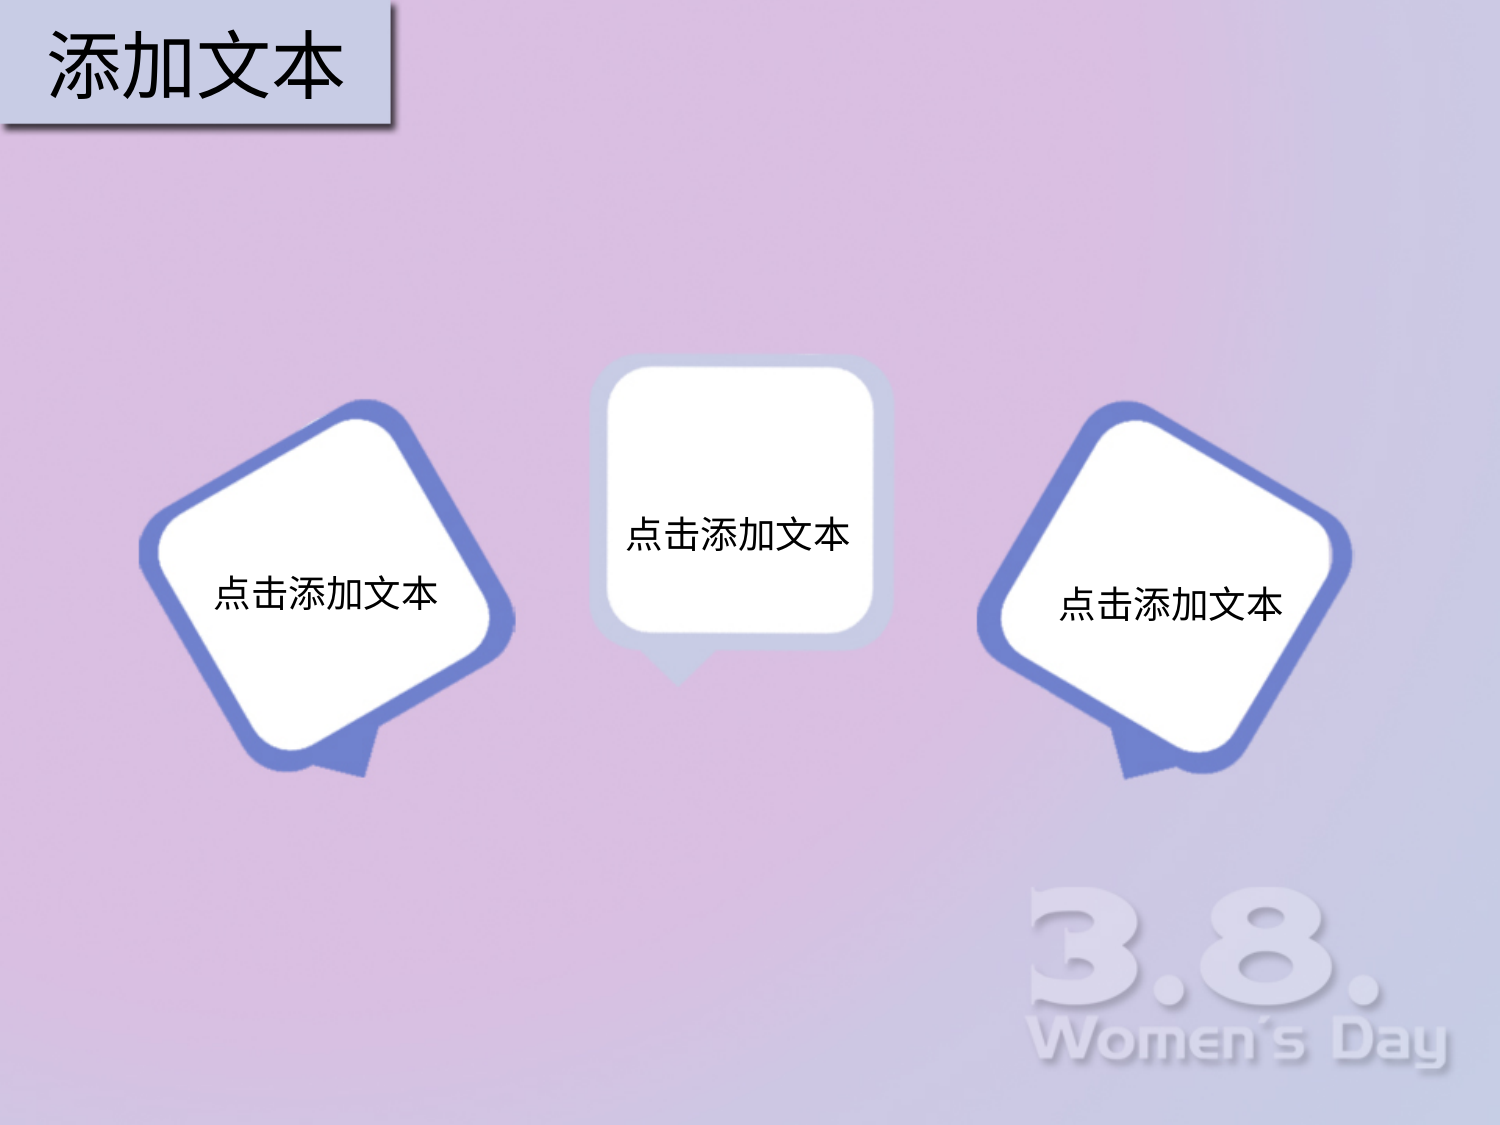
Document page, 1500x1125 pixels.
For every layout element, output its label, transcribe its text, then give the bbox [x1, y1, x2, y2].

text_box 点击添加文本 [199, 562, 493, 623]
text_box 点击添加文本 [610, 503, 866, 564]
text_box 点击添加文本 [1044, 574, 1299, 634]
picture [0, 0, 1500, 1125]
text_box 添加文本 [31, 11, 362, 117]
